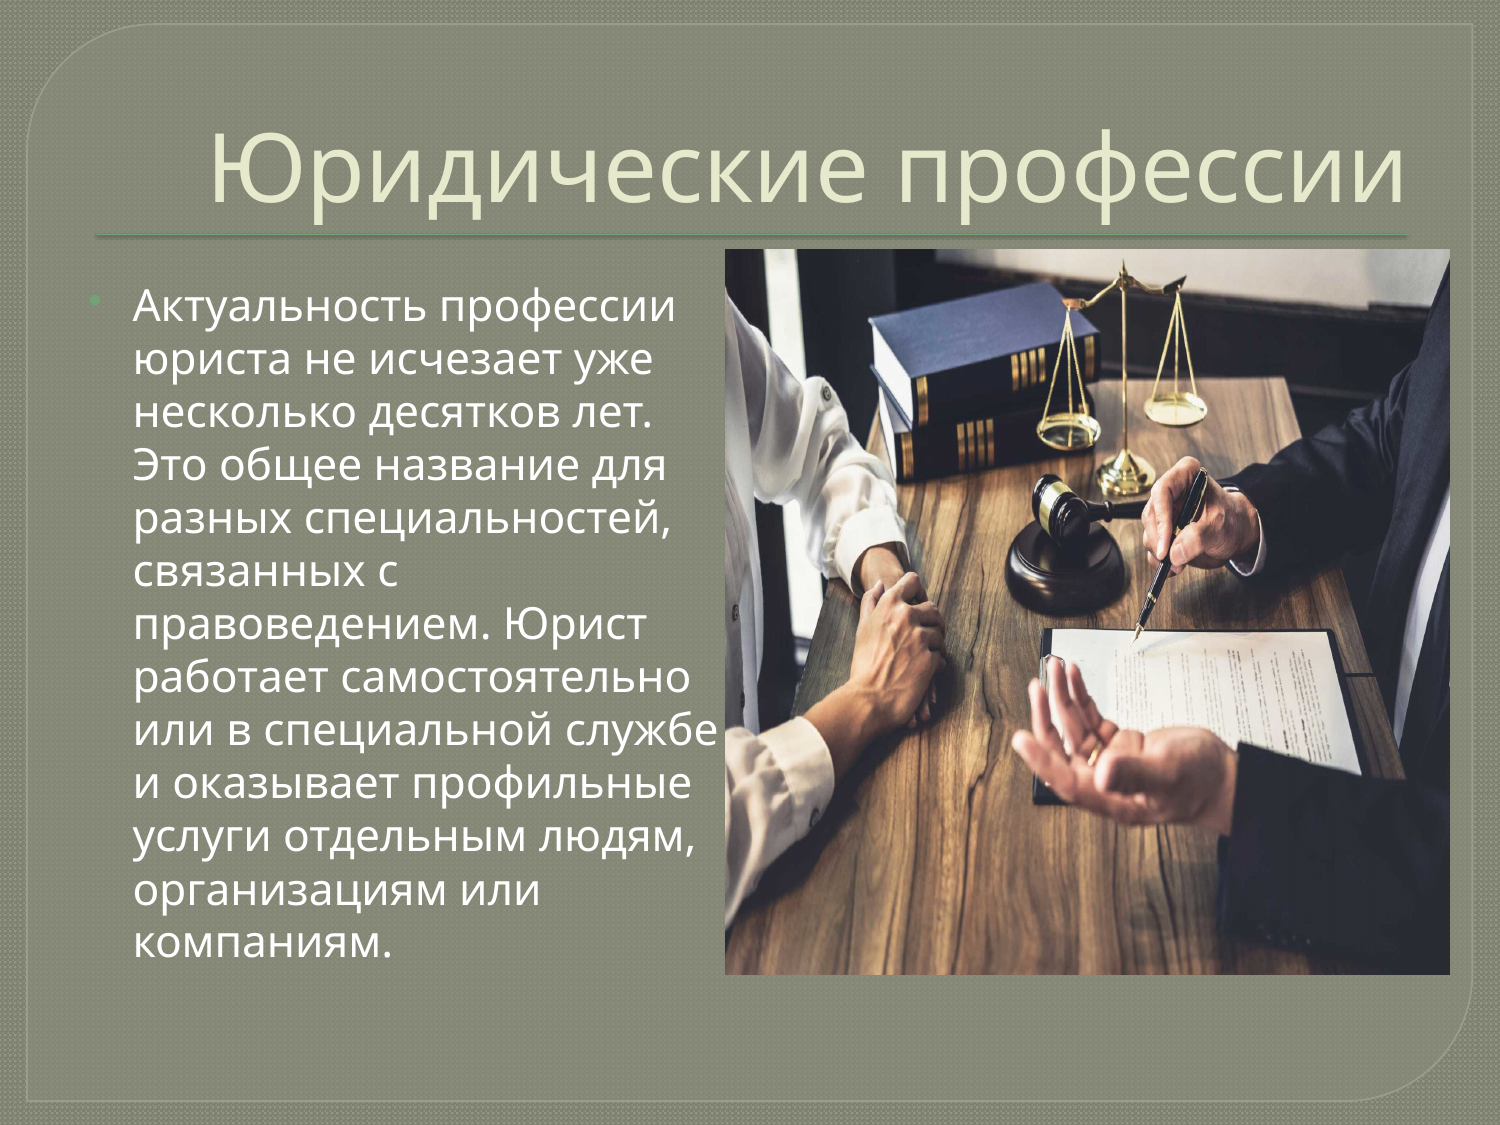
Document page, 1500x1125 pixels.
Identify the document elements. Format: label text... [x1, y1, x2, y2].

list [724, 249, 1451, 976]
list Актуальность профессии юриста не исчезает уже несколько десятков лет. Это общее название для разных специальностей, связанных с правоведением. Юрист работает самостоятельно или в специальной службе и оказывает профильные услуги отдельным людям, организациям или компаниям. [75, 270, 738, 1013]
title Юридические профессии [75, 41, 1425, 230]
